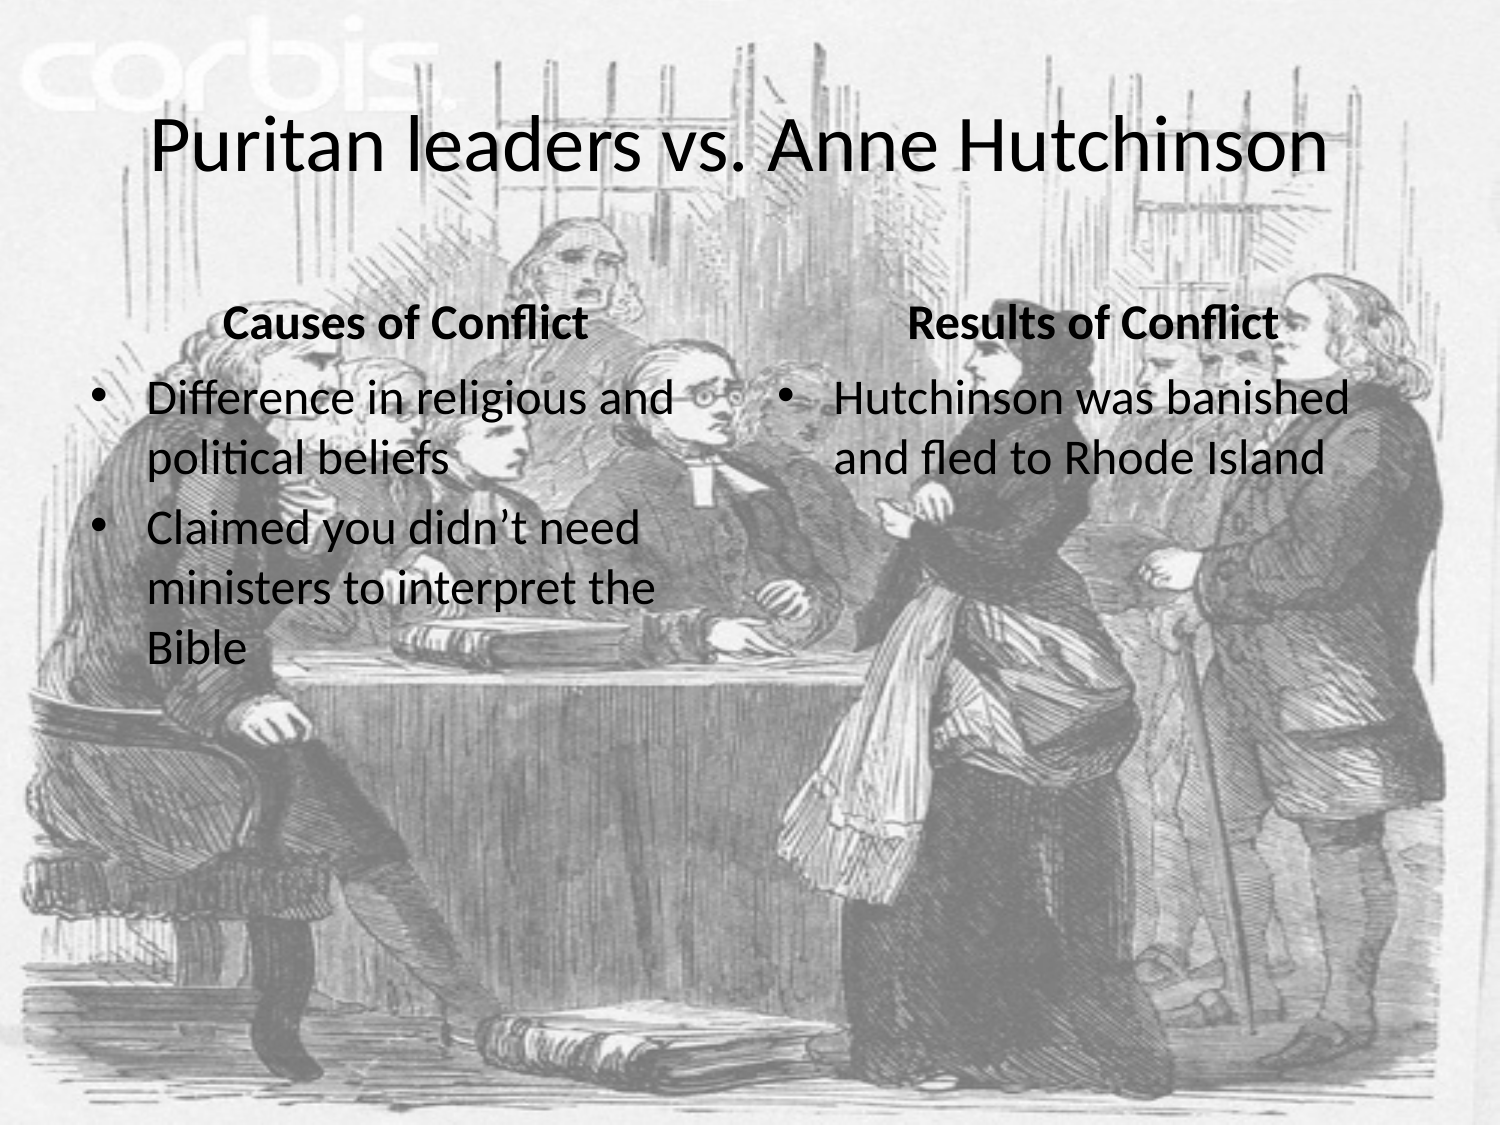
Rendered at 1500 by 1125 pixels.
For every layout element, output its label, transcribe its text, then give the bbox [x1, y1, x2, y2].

list Results of Conflict [761, 251, 1425, 356]
title Puritan leaders vs. Anne Hutchinson [75, 45, 1425, 233]
list Causes of Conflict [75, 251, 738, 356]
list Hutchinson was banished and fled to Rhode Island [761, 356, 1425, 1005]
list Difference in religious and political beliefs Claimed you didn’t need ministers to interpret the Bible [75, 356, 738, 1005]
